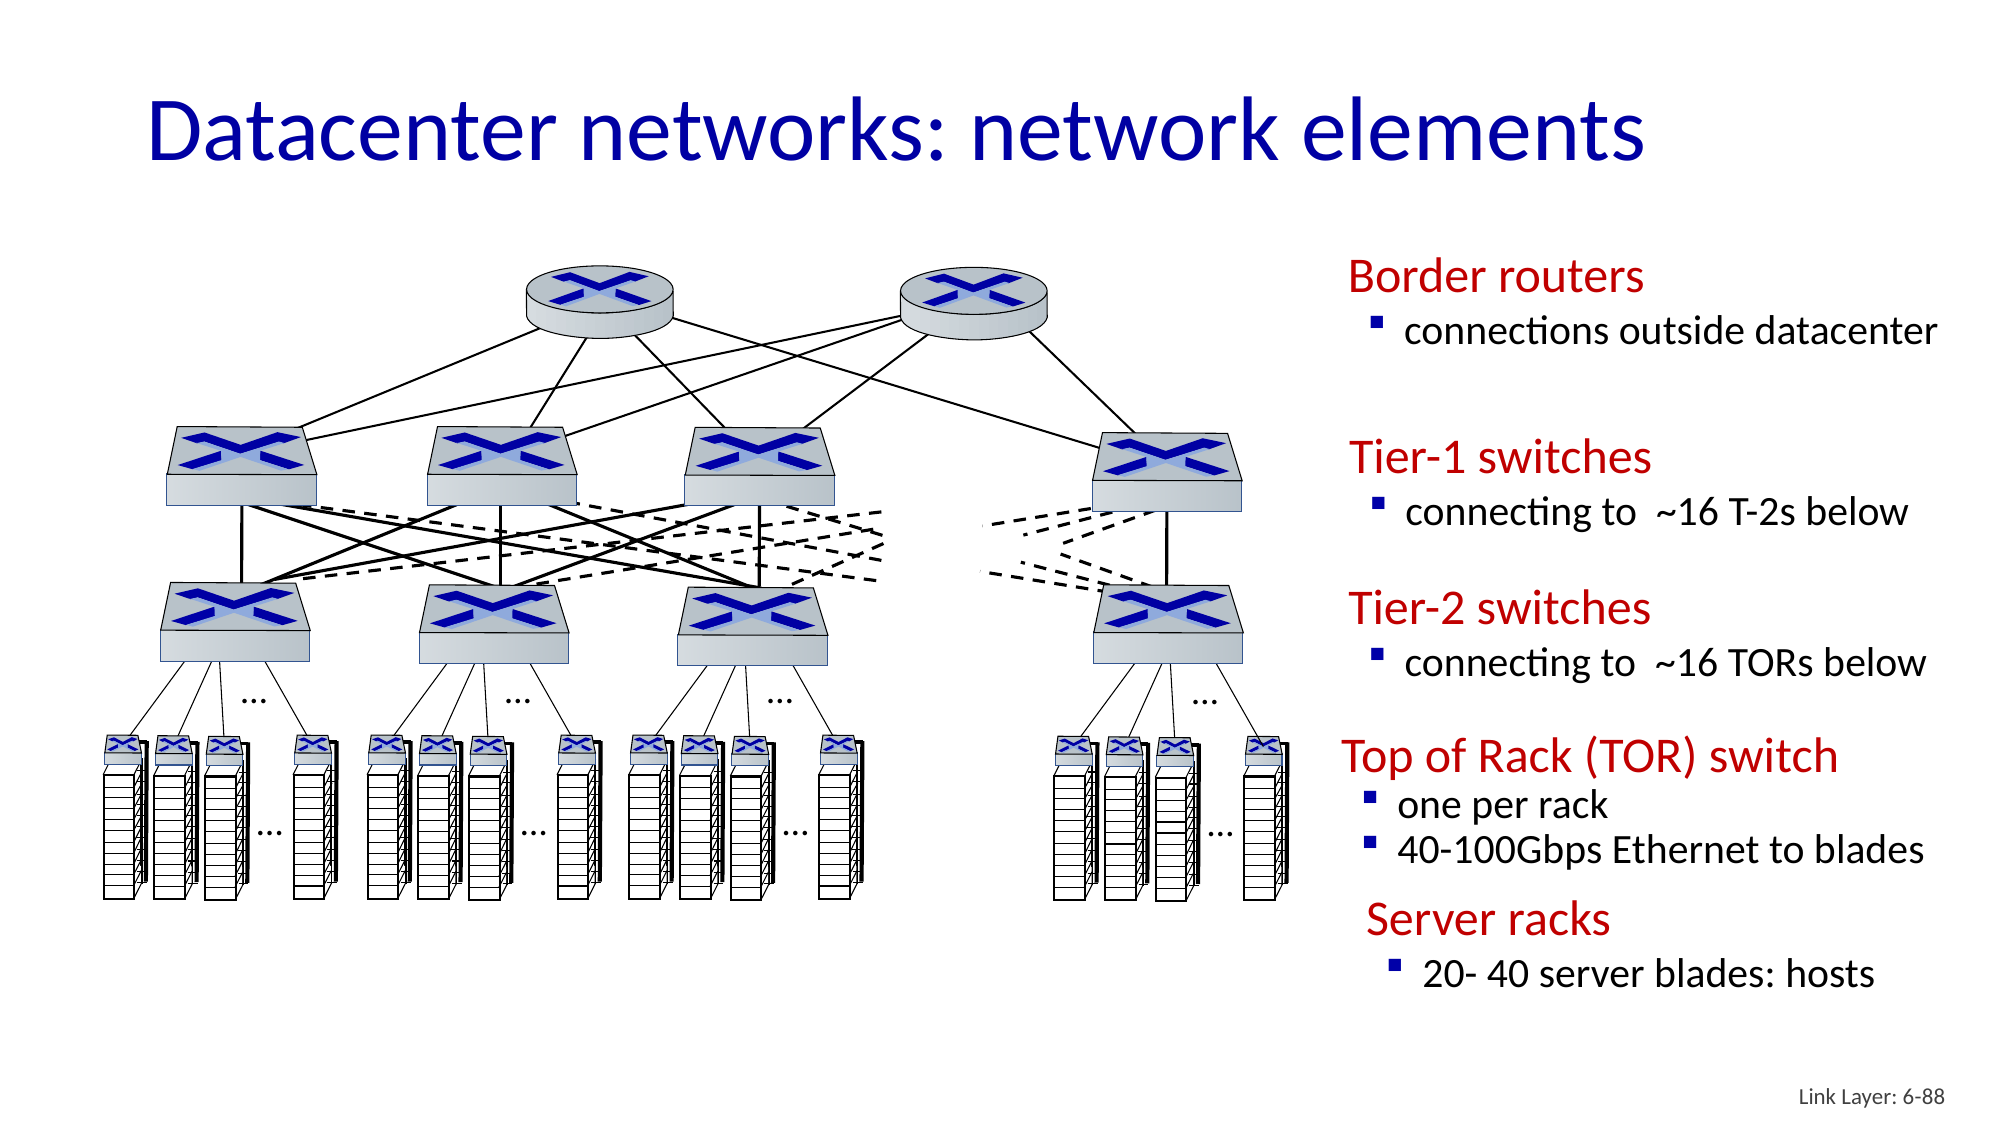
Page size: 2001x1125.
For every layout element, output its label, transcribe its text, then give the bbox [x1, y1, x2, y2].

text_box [103, 582, 863, 900]
text_box Tier-2 switches connecting to ~16 TORs below [1333, 593, 1953, 693]
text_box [526, 235, 1960, 362]
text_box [1053, 584, 1264, 902]
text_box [166, 426, 890, 590]
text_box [982, 497, 1092, 544]
text_box Server racks 20- 40 server blades: hosts [1351, 925, 1900, 1004]
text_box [242, 293, 1178, 472]
slide_number Link Layer: 6-88 [1510, 1065, 1961, 1125]
text_box Top of Rack (TOR) switch one per rack 40-100Gbps Ethernet to blades [1326, 714, 1946, 925]
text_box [1264, 736, 1288, 900]
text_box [1092, 416, 1954, 593]
title Datacenter networks: network elements [131, 57, 1857, 205]
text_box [979, 553, 1092, 600]
